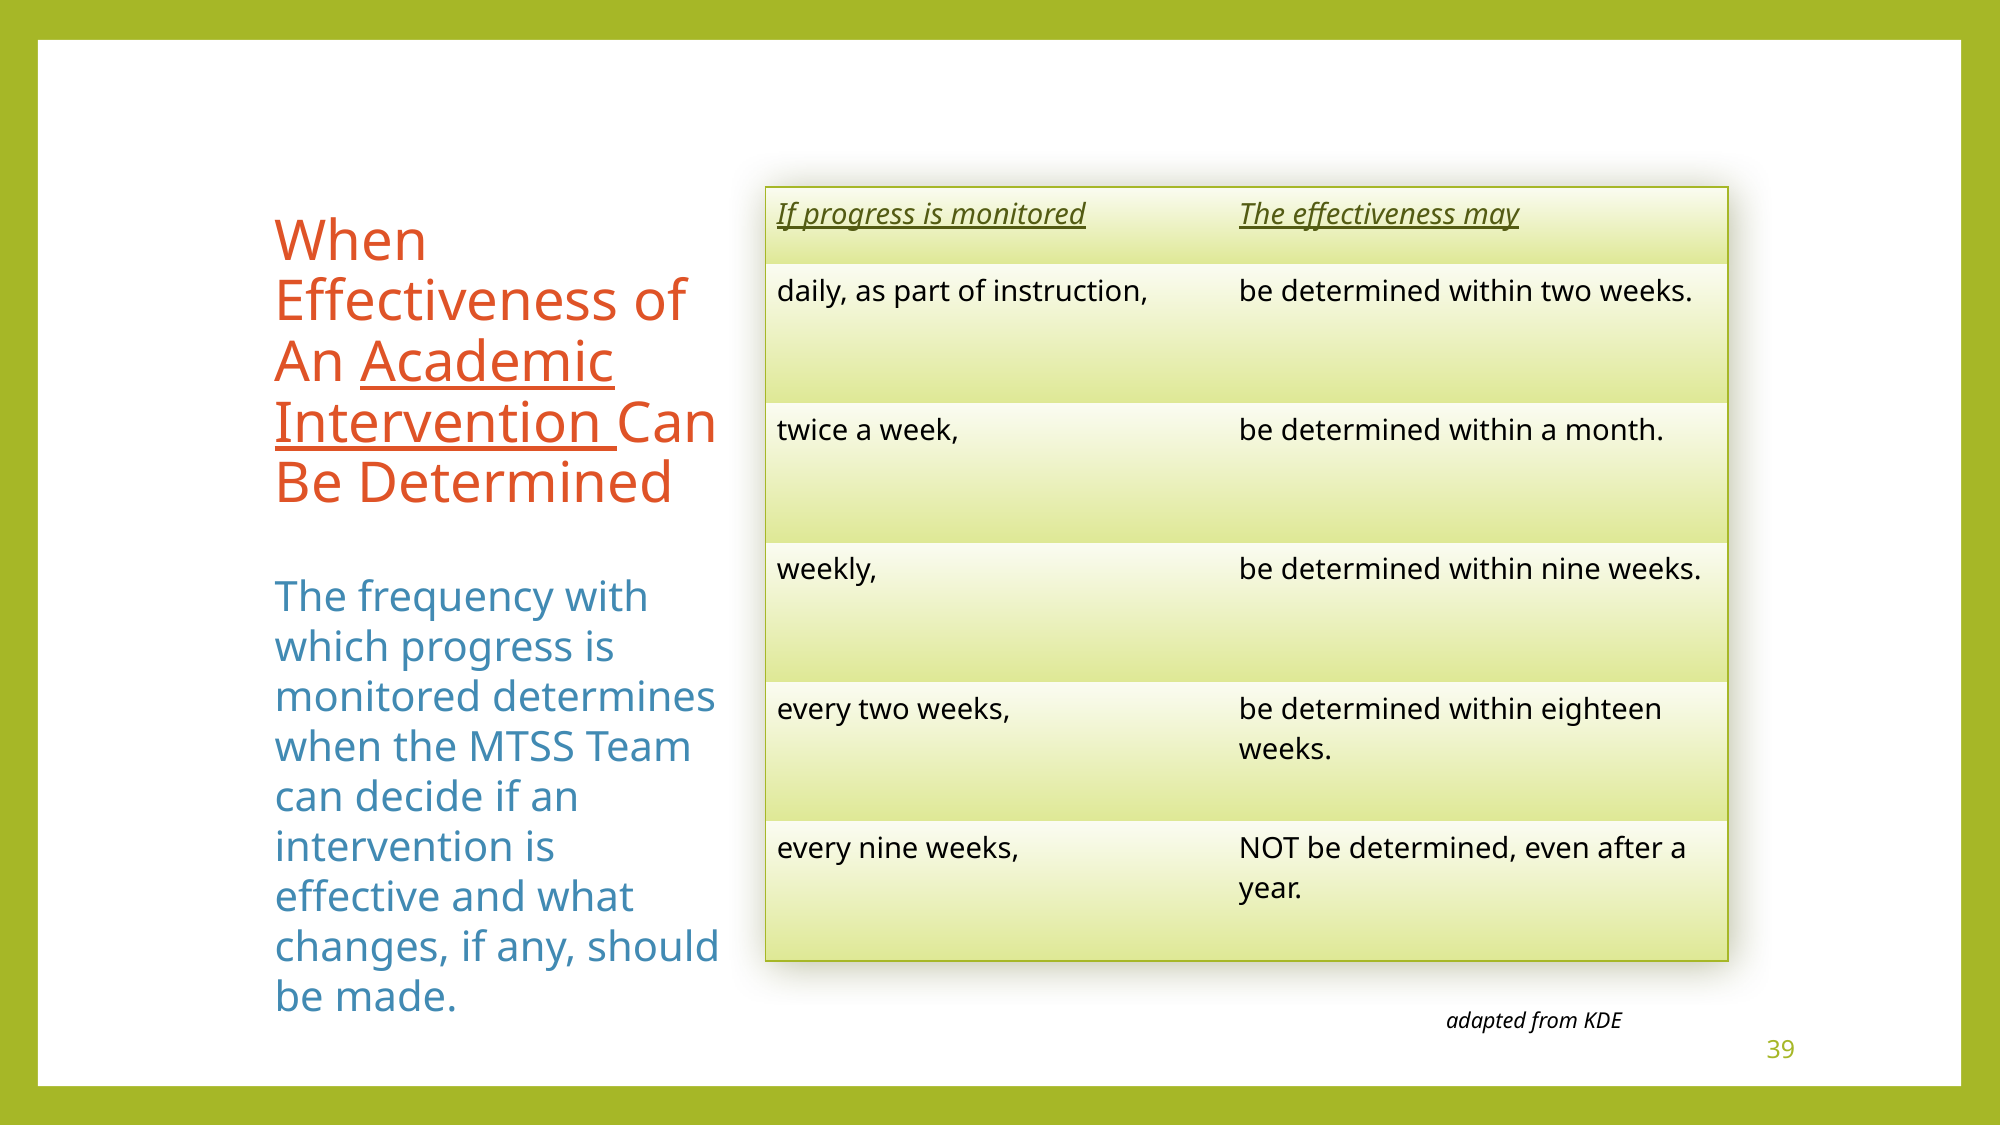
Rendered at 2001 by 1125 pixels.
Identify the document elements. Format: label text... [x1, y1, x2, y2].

table_cell be determined within a month. [1228, 404, 1727, 543]
table_cell twice a week, [766, 404, 1228, 543]
table_cell every two weeks, [766, 683, 1228, 822]
title When Effectiveness of An Academic Intervention Can Be Determined [259, 178, 734, 523]
list The frequency with which progress is monitored determines when the MTSS Team can decide if an intervention is effective and what changes, if any, should be made. [259, 561, 743, 962]
table_cell daily, as part of instruction, [766, 265, 1228, 404]
table_cell be determined within nine weeks. [1228, 543, 1727, 683]
table_cell be determined within eighteen weeks. [1228, 683, 1727, 822]
table_header If progress is monitored [766, 188, 1228, 265]
table_cell weekly, [766, 543, 1228, 683]
slide_number 39 [1530, 1020, 1811, 1081]
table_header The effectiveness may [1228, 188, 1727, 265]
table_cell be determined within two weeks. [1228, 265, 1727, 404]
table_cell NOT be determined, even after a year. [1228, 822, 1727, 960]
text_box adapted from KDE [1431, 1000, 1704, 1041]
table_cell every nine weeks, [766, 822, 1228, 960]
